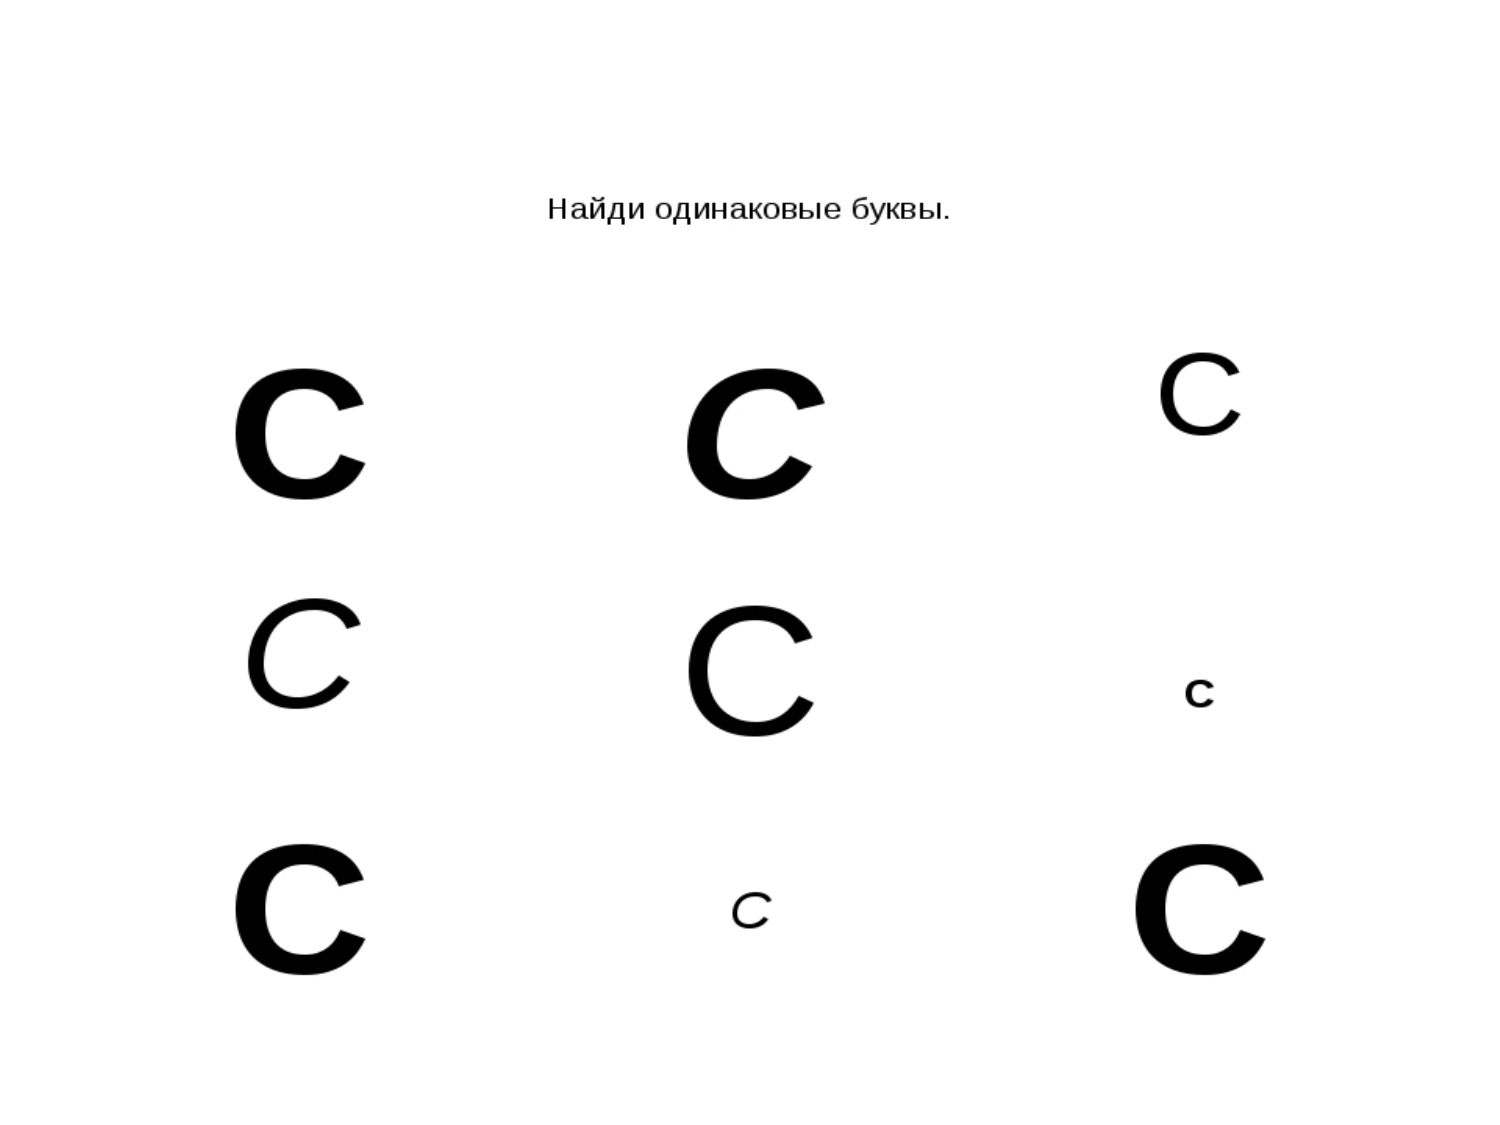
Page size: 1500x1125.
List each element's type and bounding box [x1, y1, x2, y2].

list [0, 77, 1500, 1125]
